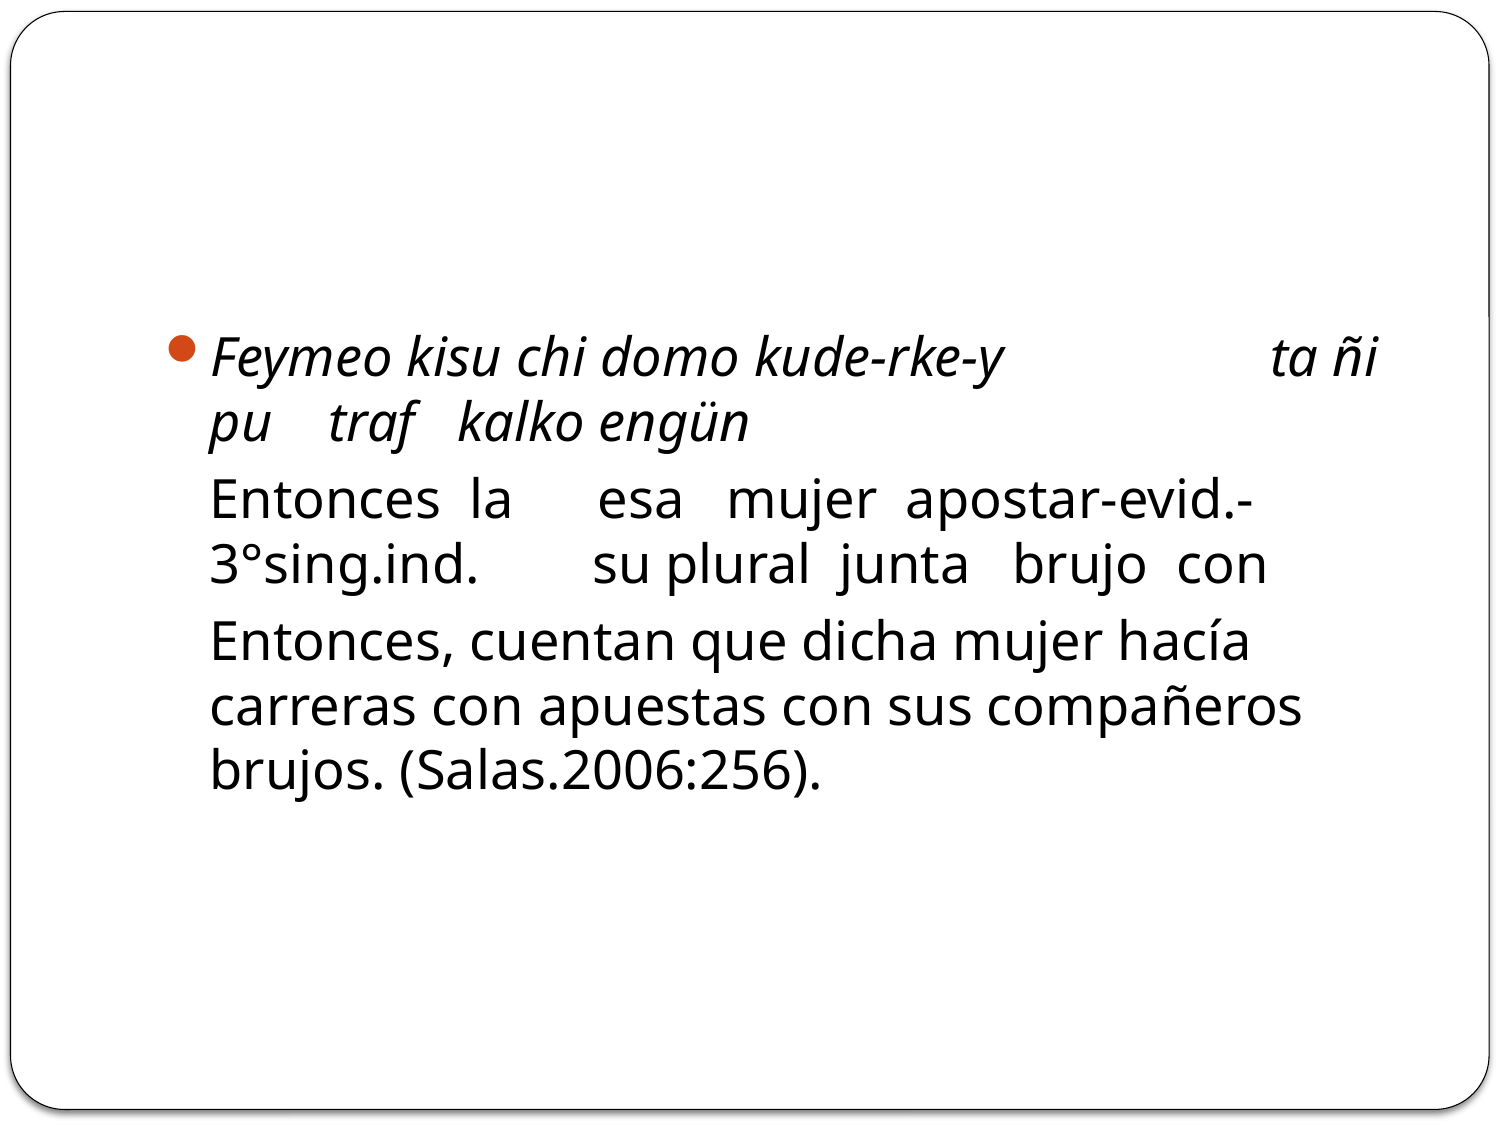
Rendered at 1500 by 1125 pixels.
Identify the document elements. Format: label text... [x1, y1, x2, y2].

list Feymeo kisu chi domo kude-rke-y ta ñi pu traf kalko engün Entonces la esa mujer apostar-evid.-3°sing.ind. su plural junta brujo con Entonces, cuentan que dicha mujer hacía carreras con apuestas con sus compañeros brujos. (Salas.2006:256). [150, 237, 1425, 988]
